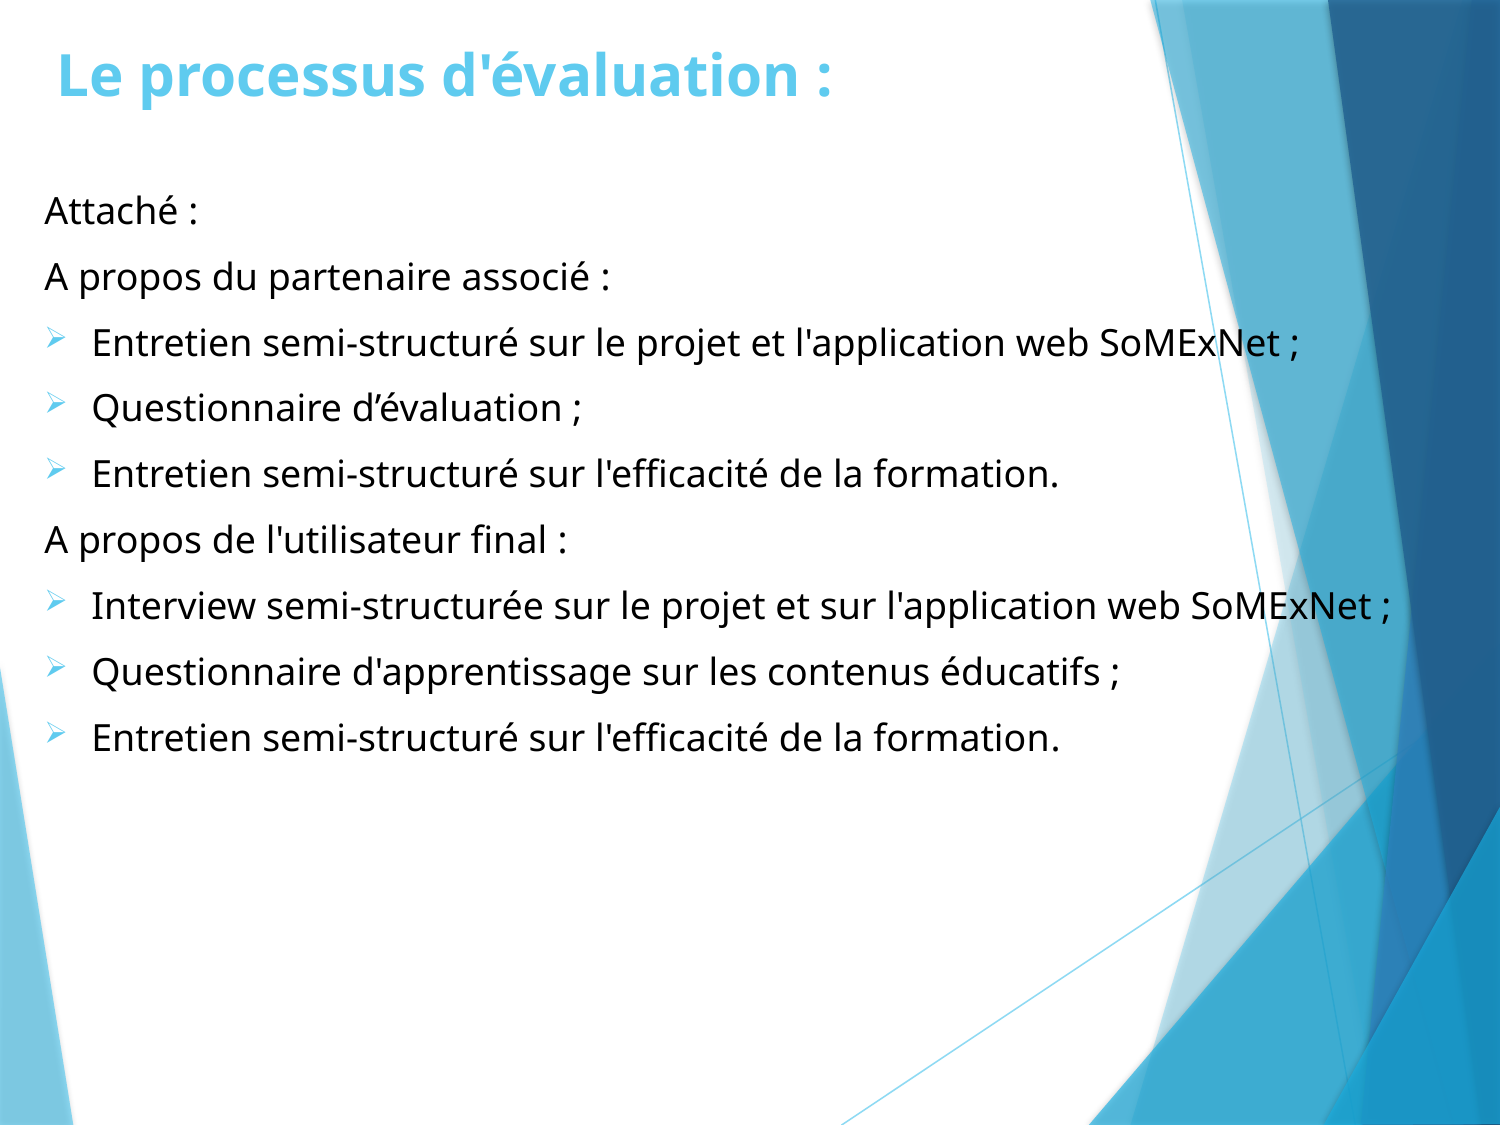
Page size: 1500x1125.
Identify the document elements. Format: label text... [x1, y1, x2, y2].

text_box Attaché : A propos du partenaire associé : Entretien semi-structuré sur le projet et l'application web SoMExNet ; Questionnaire d’évaluation ; Entretien semi-structuré sur l'efficacité de la formation. A propos de l'utilisateur final : Interview semi-structurée sur le projet et sur l'application web SoMExNet ; Questionnaire d'apprentissage sur les contenus éducatifs ; Entretien semi-structuré sur l'efficacité de la formation. [29, 113, 1471, 1102]
text_box Le processus d'évaluation : [41, 30, 1117, 113]
